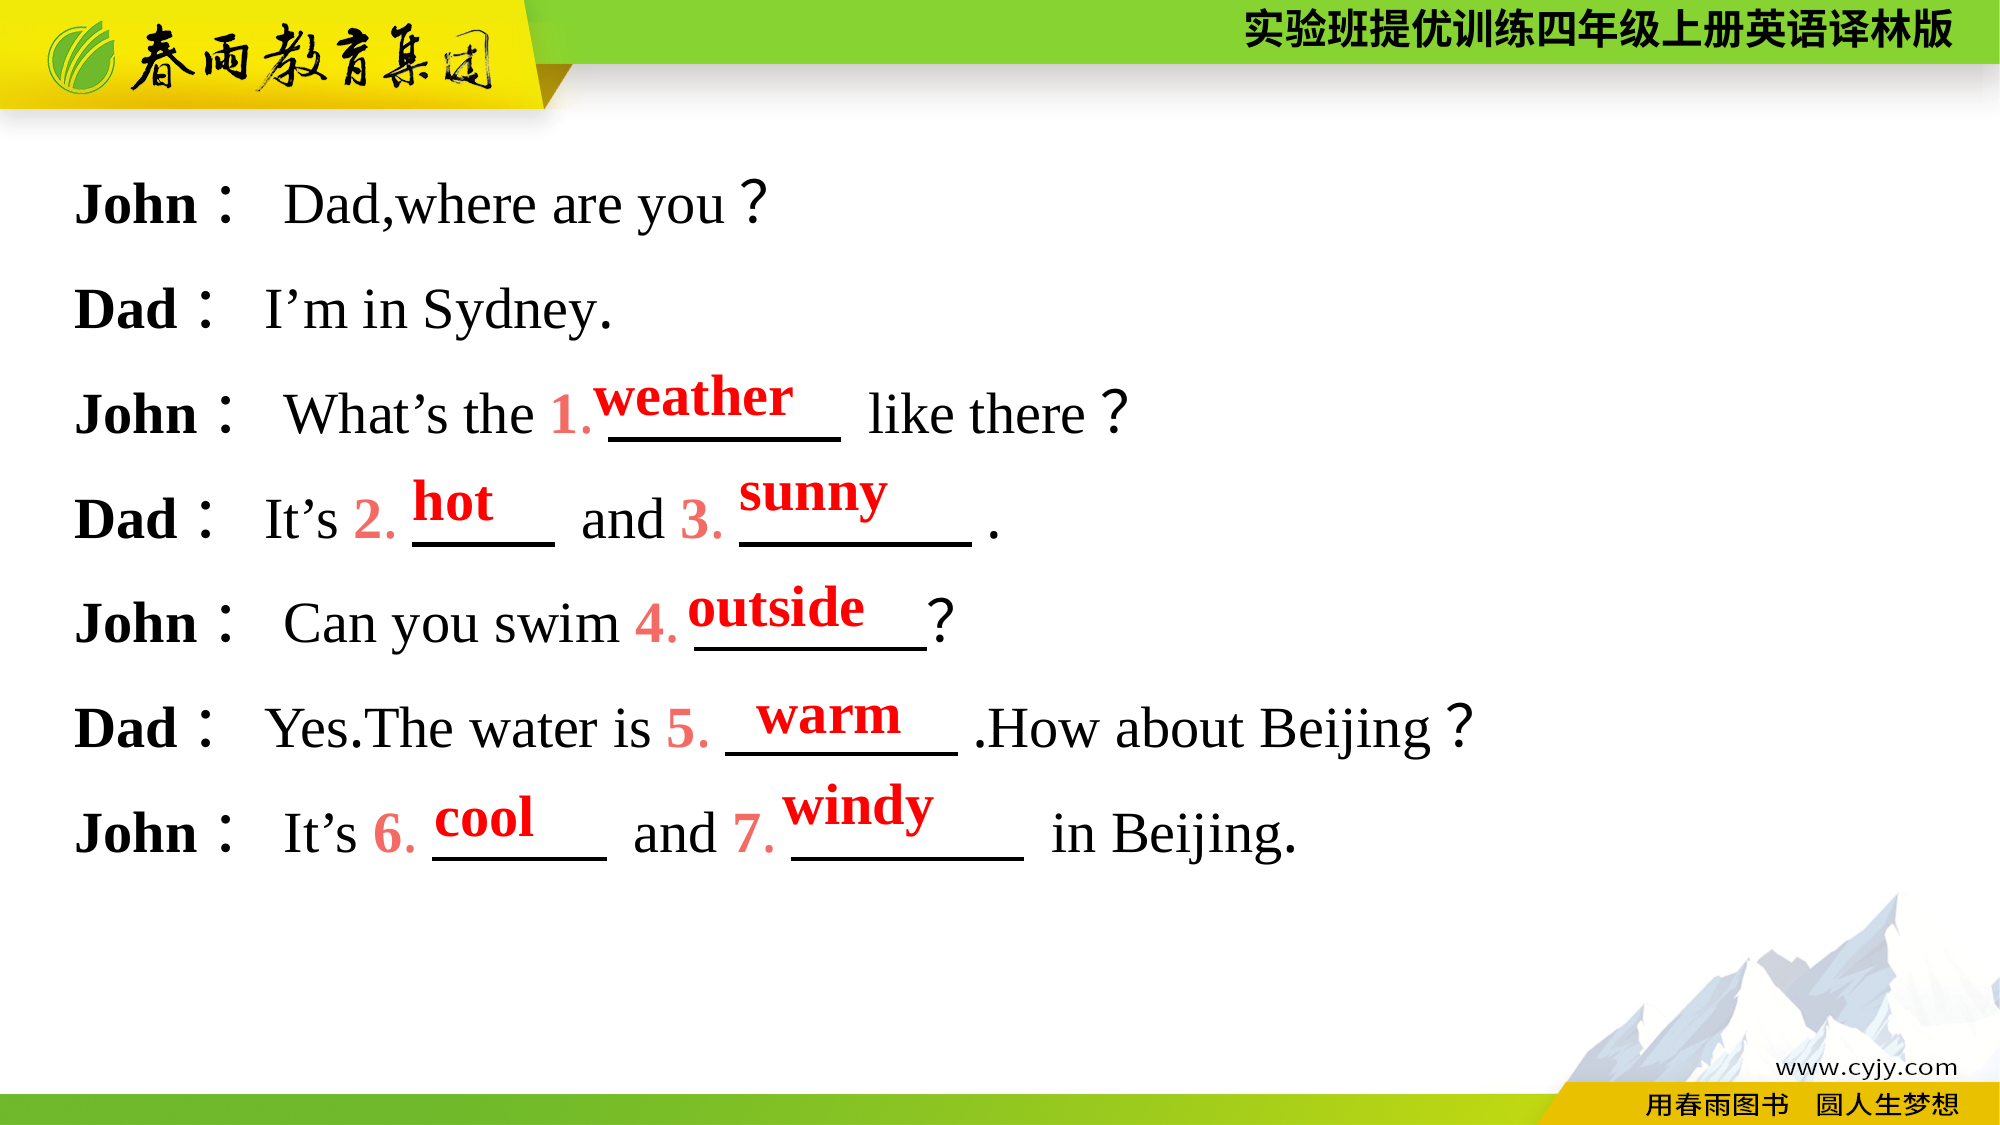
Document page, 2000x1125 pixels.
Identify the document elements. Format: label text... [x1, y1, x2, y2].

text_box weather [578, 349, 810, 435]
picture [0, 0, 2000, 1125]
text_box outside [672, 560, 881, 646]
list John：Dad,where are you？ Dad：I’m in Sydney. John：What’s the 1. like there？ Dad：It’s 2. and 3. . John：Can you swim 4. ？ Dad：Yes.The water is 5. .How about Beijing？ John：It’s 6. and 7. in Beijing. [59, 122, 1944, 880]
text_box cool [420, 770, 551, 856]
text_box sunny [725, 444, 905, 530]
text_box windy [767, 758, 950, 844]
text_box warm [742, 667, 918, 753]
text_box hot [398, 455, 509, 540]
